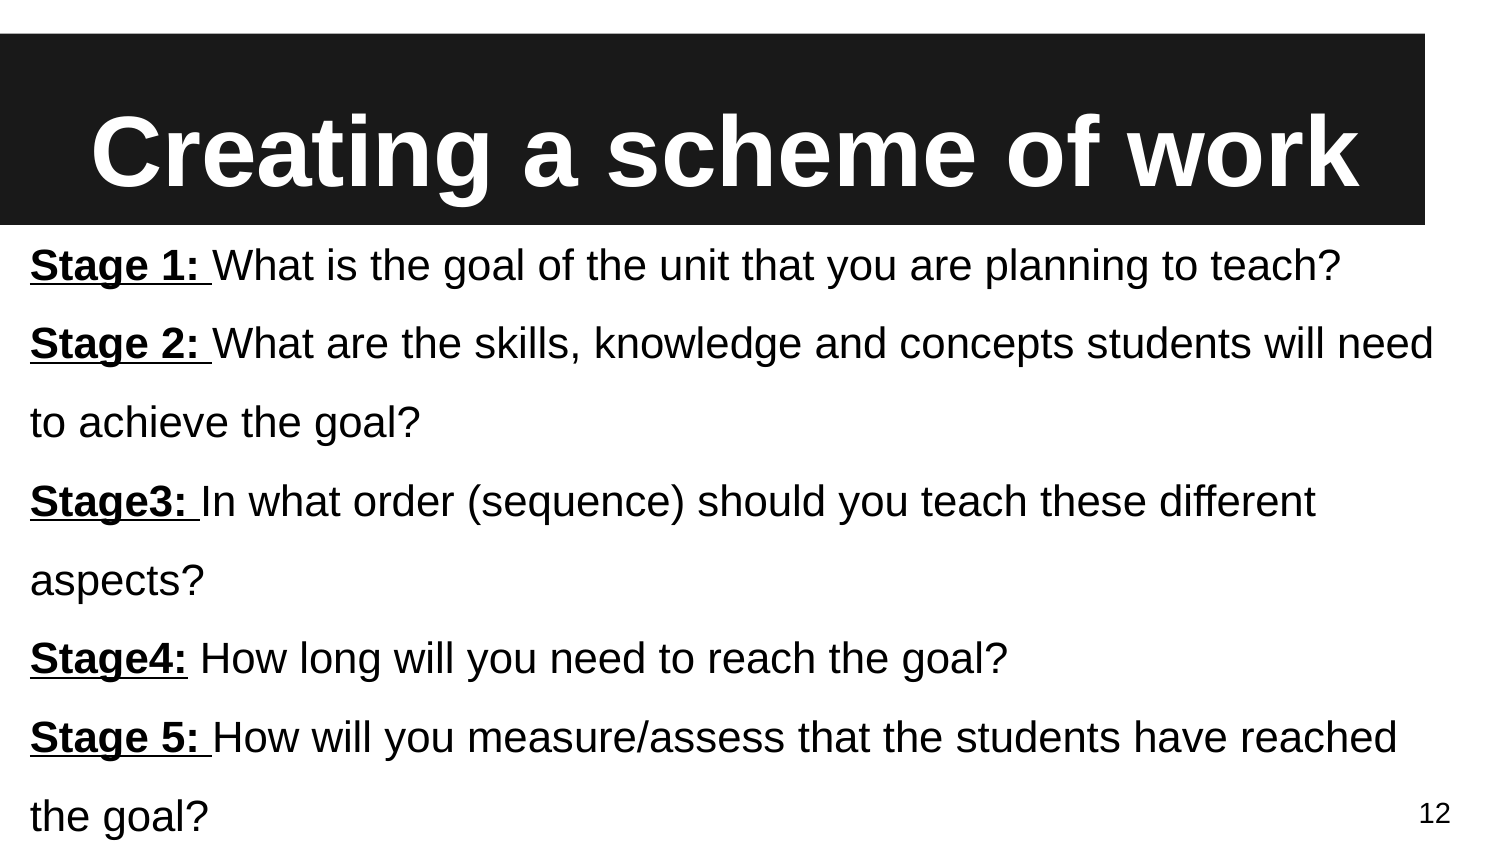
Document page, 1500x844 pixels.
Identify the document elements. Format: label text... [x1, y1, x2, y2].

slide_number 12 [1403, 779, 1494, 844]
list Stage 1: What is the goal of the unit that you are planning to teach? Stage 2: What are the skills, knowledge and concepts students will need to achieve the goal? Stage3: In what order (sequence) should you teach these different aspects? Stage4: How long will you need to reach the goal? Stage 5: How will you measure/assess that the students have reached the goal? [14, 195, 1476, 738]
title Creating a scheme of work [75, 33, 1425, 195]
